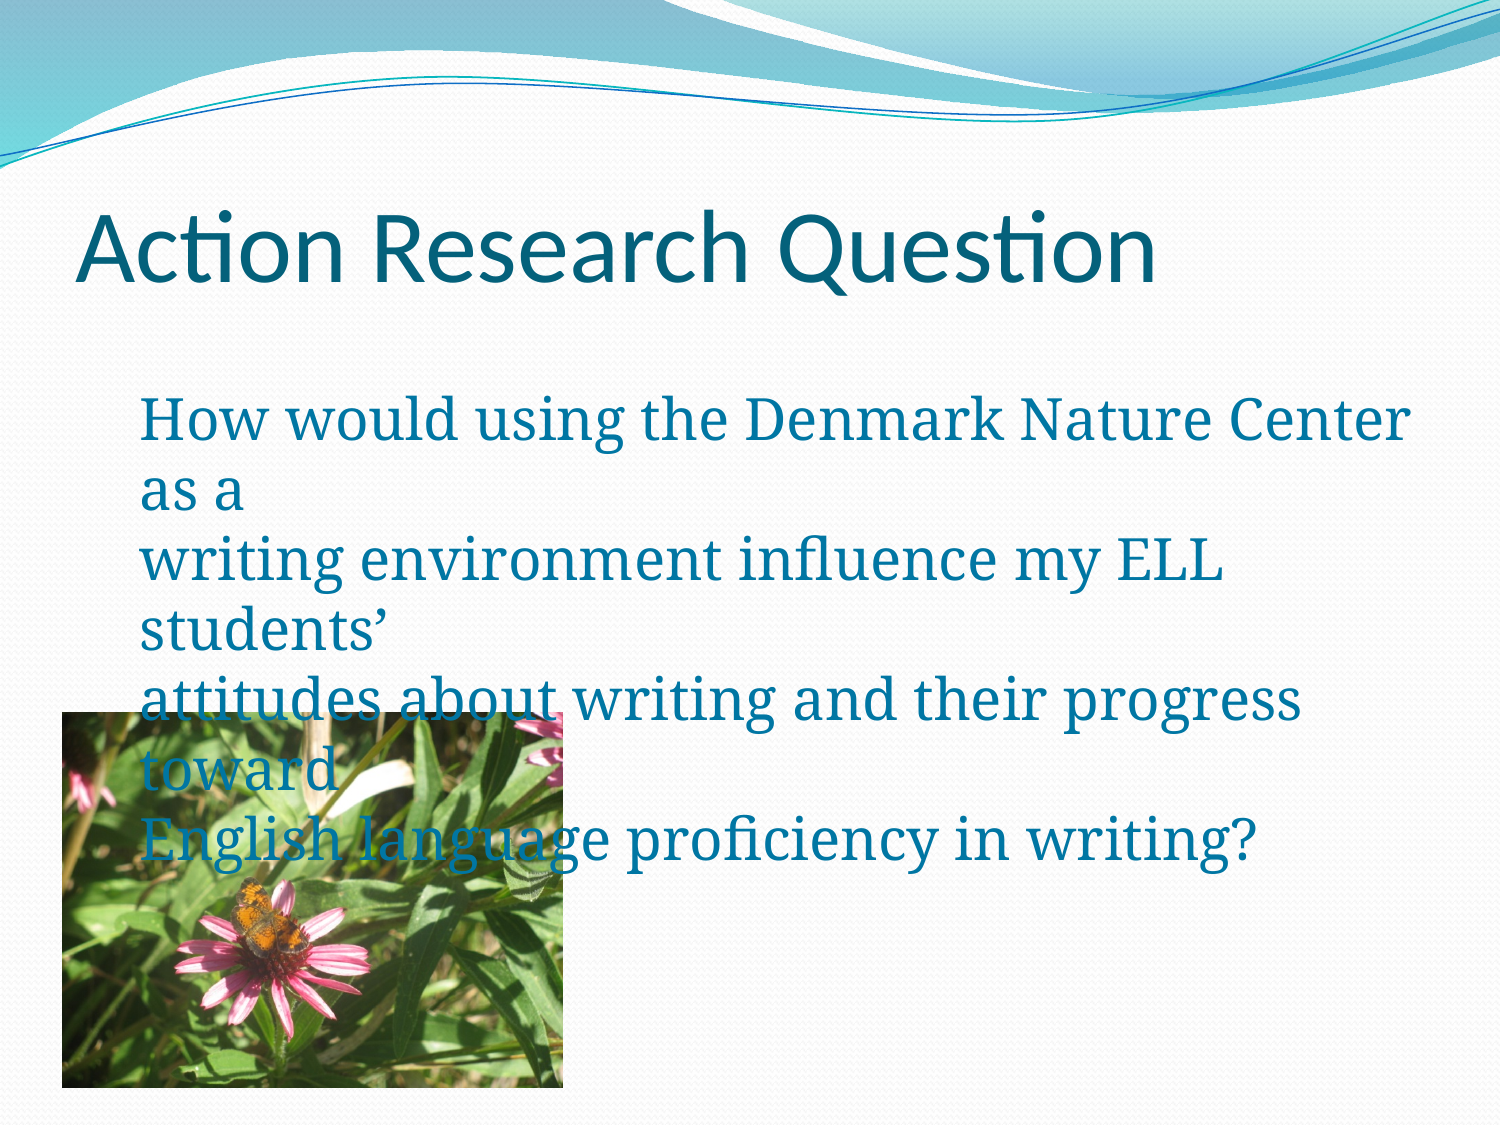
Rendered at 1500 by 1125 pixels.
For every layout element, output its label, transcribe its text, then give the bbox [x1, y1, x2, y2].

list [62, 712, 563, 1088]
table_cell Conventions [563, 714, 569, 880]
text_box How would using the Denmark Nature Center as a writing environment influence my ELL students’ attitudes about writing and their progress toward English language proficiency in writing? [124, 375, 1437, 880]
title Action Research Question [75, 115, 1425, 303]
